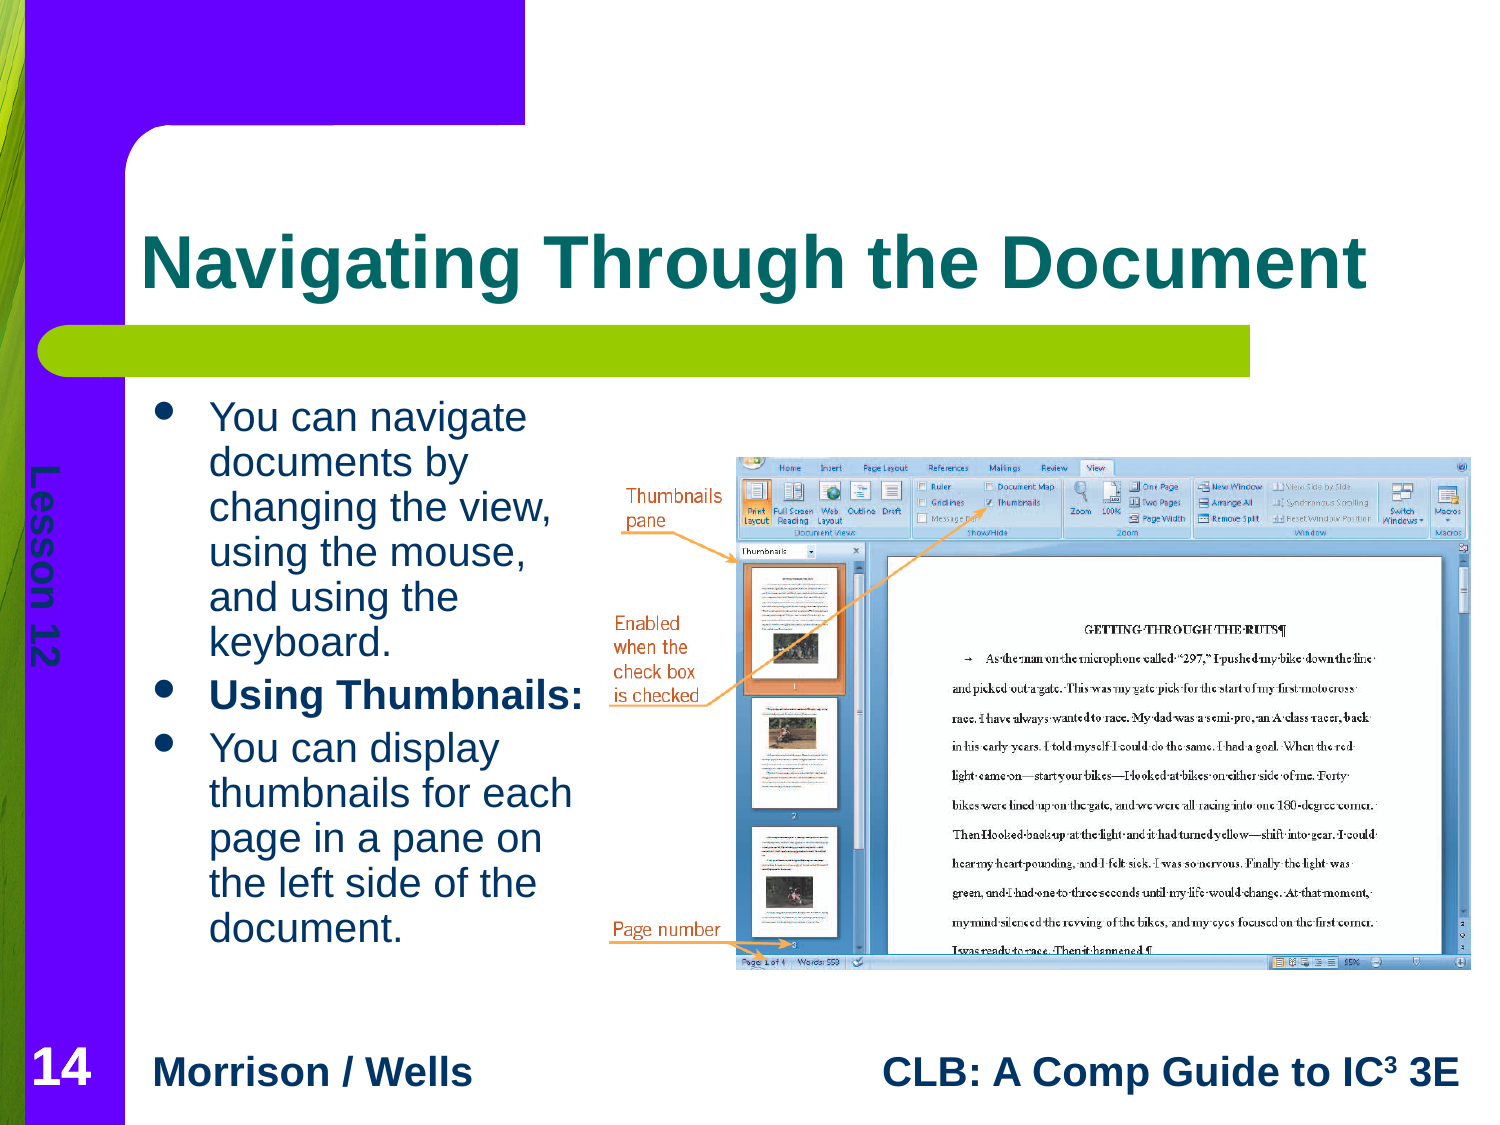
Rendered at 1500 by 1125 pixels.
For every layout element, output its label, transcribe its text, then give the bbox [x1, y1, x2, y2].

list You can navigate documents by changing the view, using the mouse, and using the keyboard. Using Thumbnails: You can display thumbnails for each page in a pane on the left side of the document. [137, 387, 601, 1026]
title Navigating Through the Document [124, 124, 1426, 313]
text_box 14 [13, 1023, 111, 1105]
picture [599, 449, 1477, 976]
picture [0, 0, 25, 1125]
